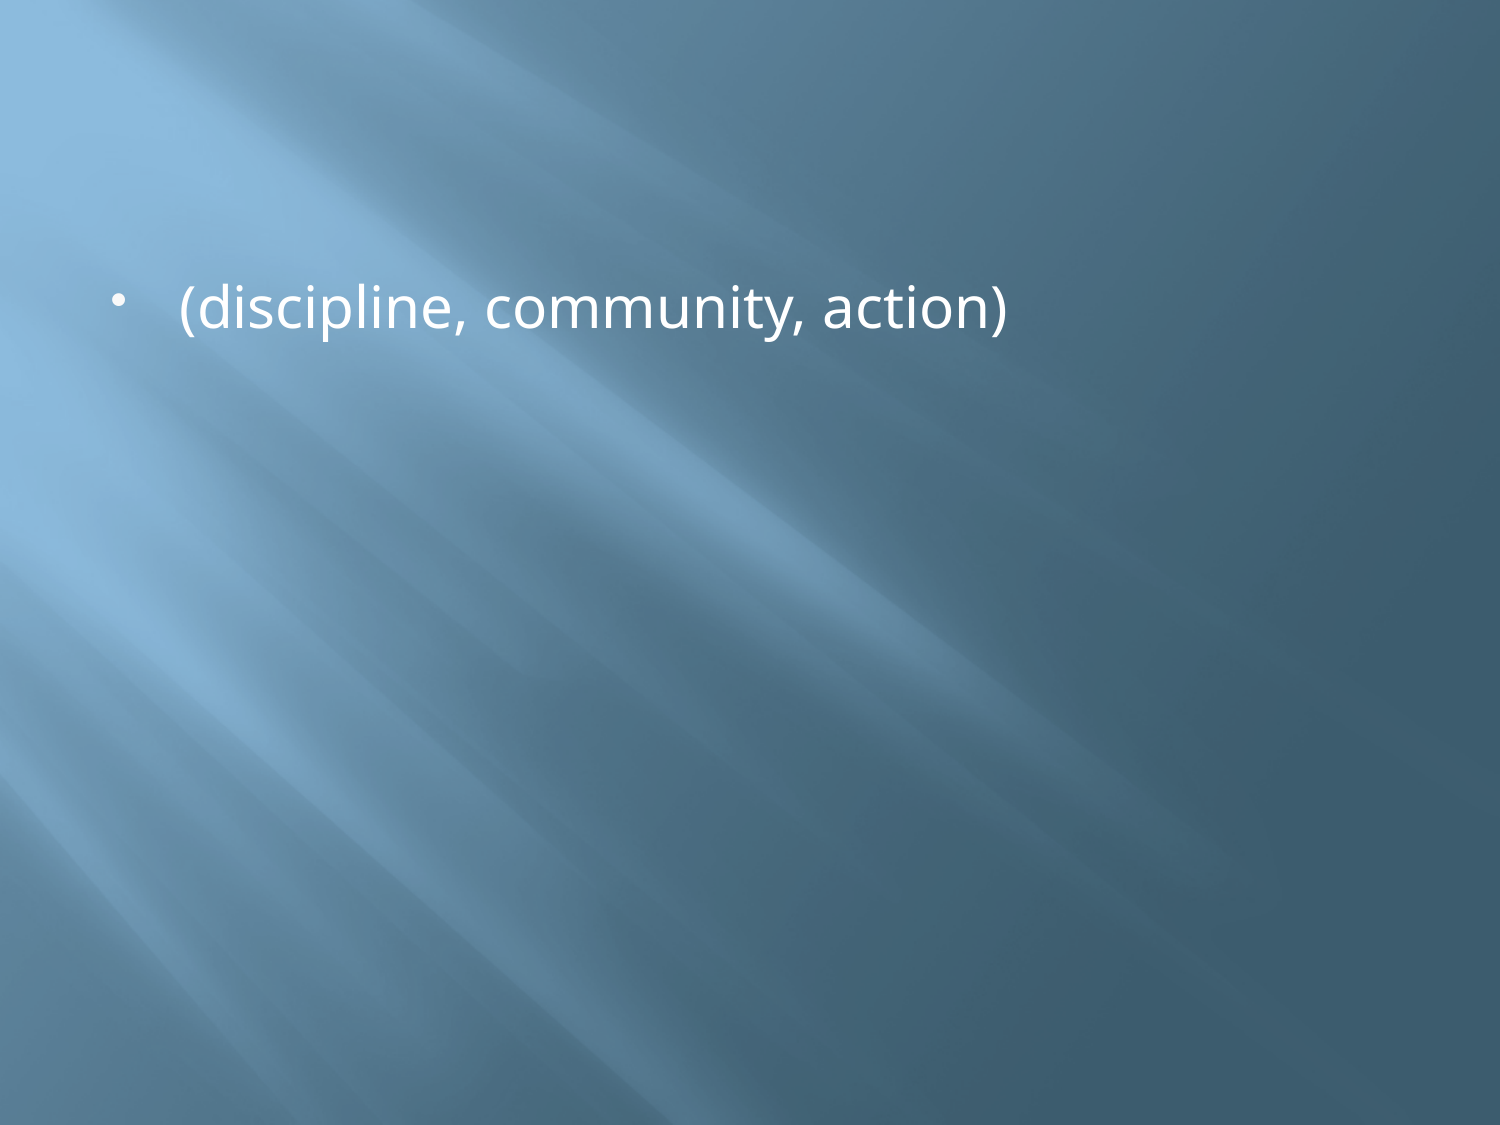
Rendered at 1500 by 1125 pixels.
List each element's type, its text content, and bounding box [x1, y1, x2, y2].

list (discipline, community, action) [75, 262, 1425, 1035]
